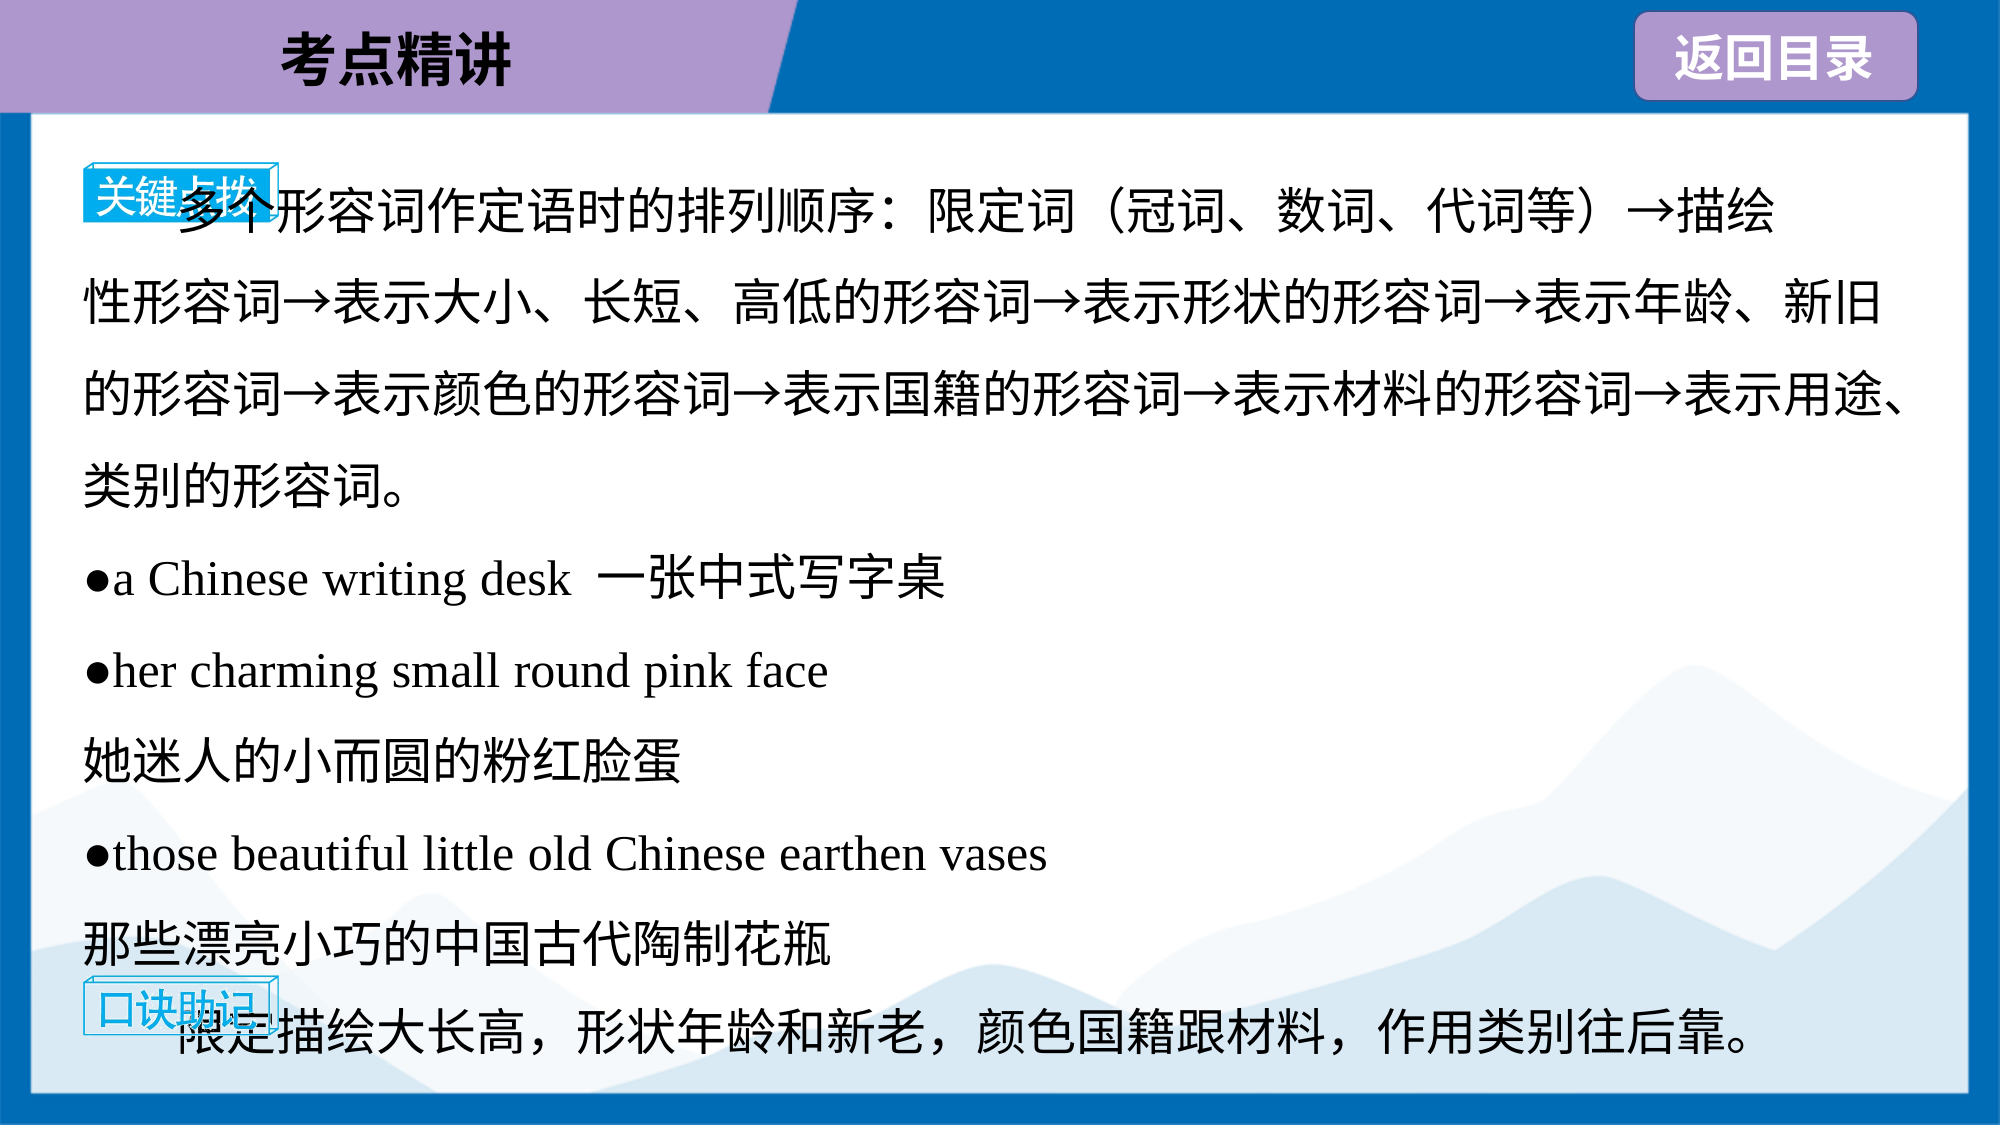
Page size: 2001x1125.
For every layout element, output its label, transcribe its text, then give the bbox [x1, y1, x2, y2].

picture [0, 0, 2000, 1125]
text_box 多个形容词作定语时的排列顺序：限定词（冠词、数词、代词等）→描绘 性形容词→表示大小、长短、高低的形容词→表示形状的形容词→表示年龄、新旧 的形容词→表示颜色的形容词→表示国籍的形容词→表示材料的形容词→表示用途、 类别的形容词。 ●a Chinese writing desk 一张中式写字桌 ●her charming small round pink face 她迷人的小而圆的粉红脸蛋 ●those beautiful little old Chinese earthen vases 那些漂亮小巧的中国古代陶制花瓶 限定描绘大长高，形状年龄和新老，颜色国籍跟材料，作用类别往后靠。 [82, 147, 1917, 1051]
